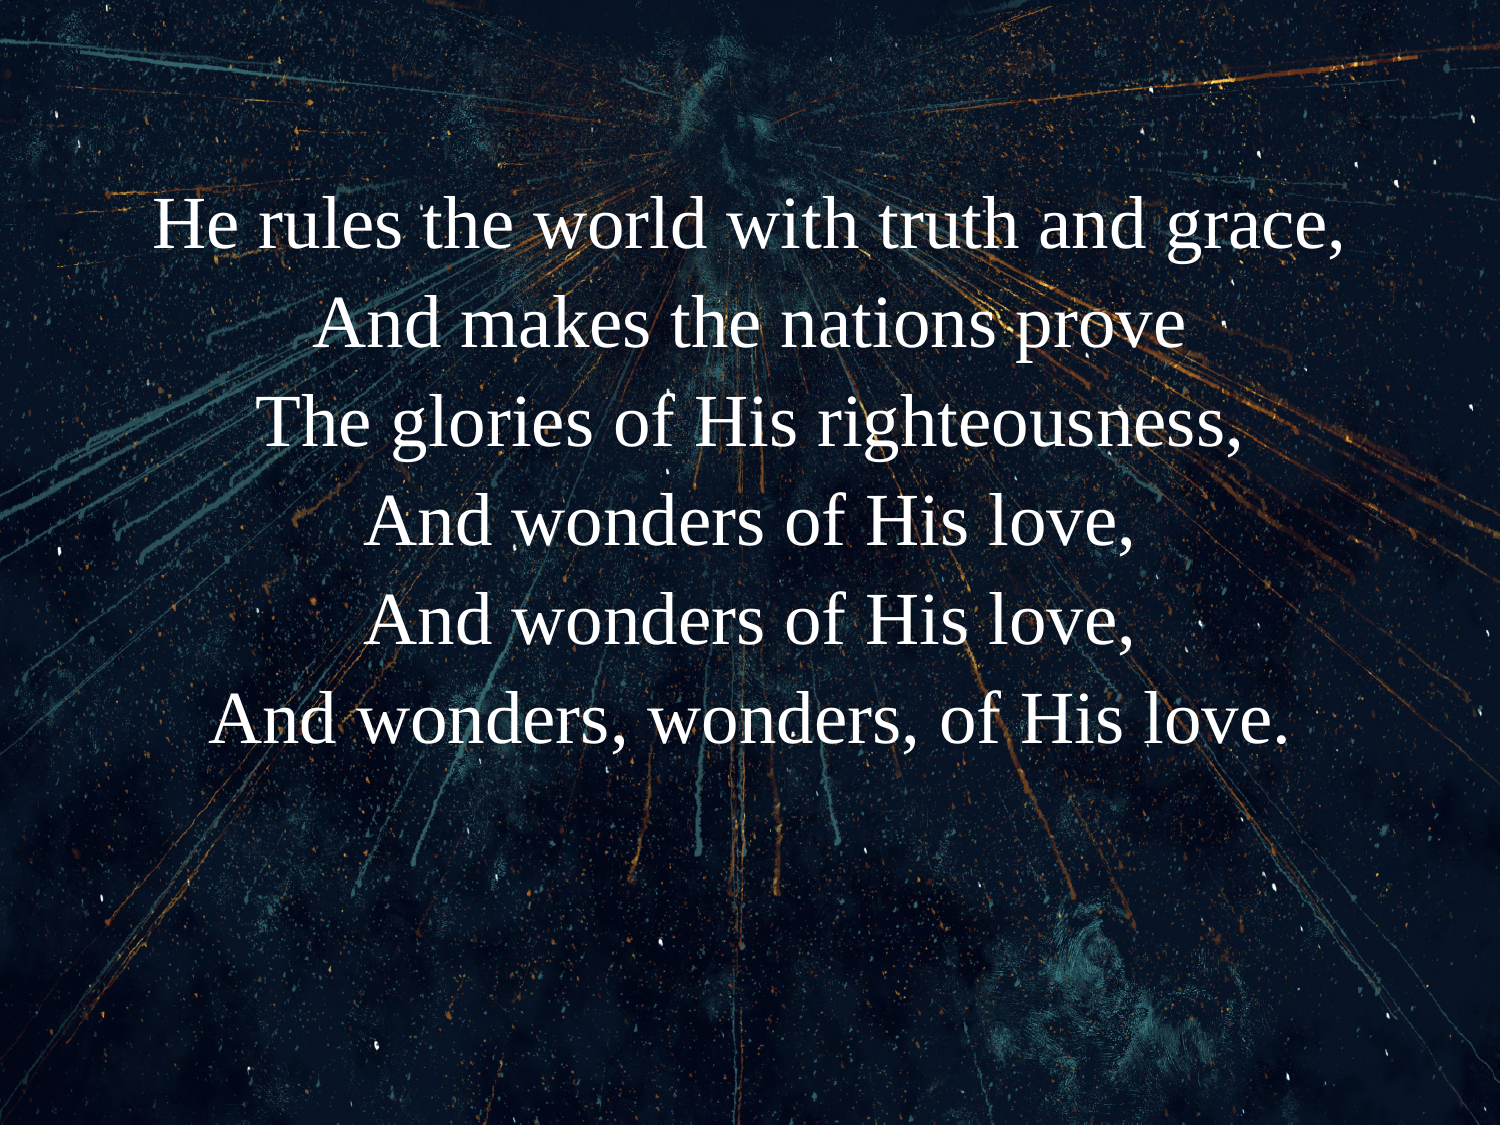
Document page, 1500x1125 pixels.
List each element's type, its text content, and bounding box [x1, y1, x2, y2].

picture [0, 0, 1500, 1125]
title He rules the world with truth and grace, And makes the nations prove The glories of His righteousness, And wonders of His love, And wonders of His love, And wonders, wonders, of His love. [112, 462, 1388, 650]
